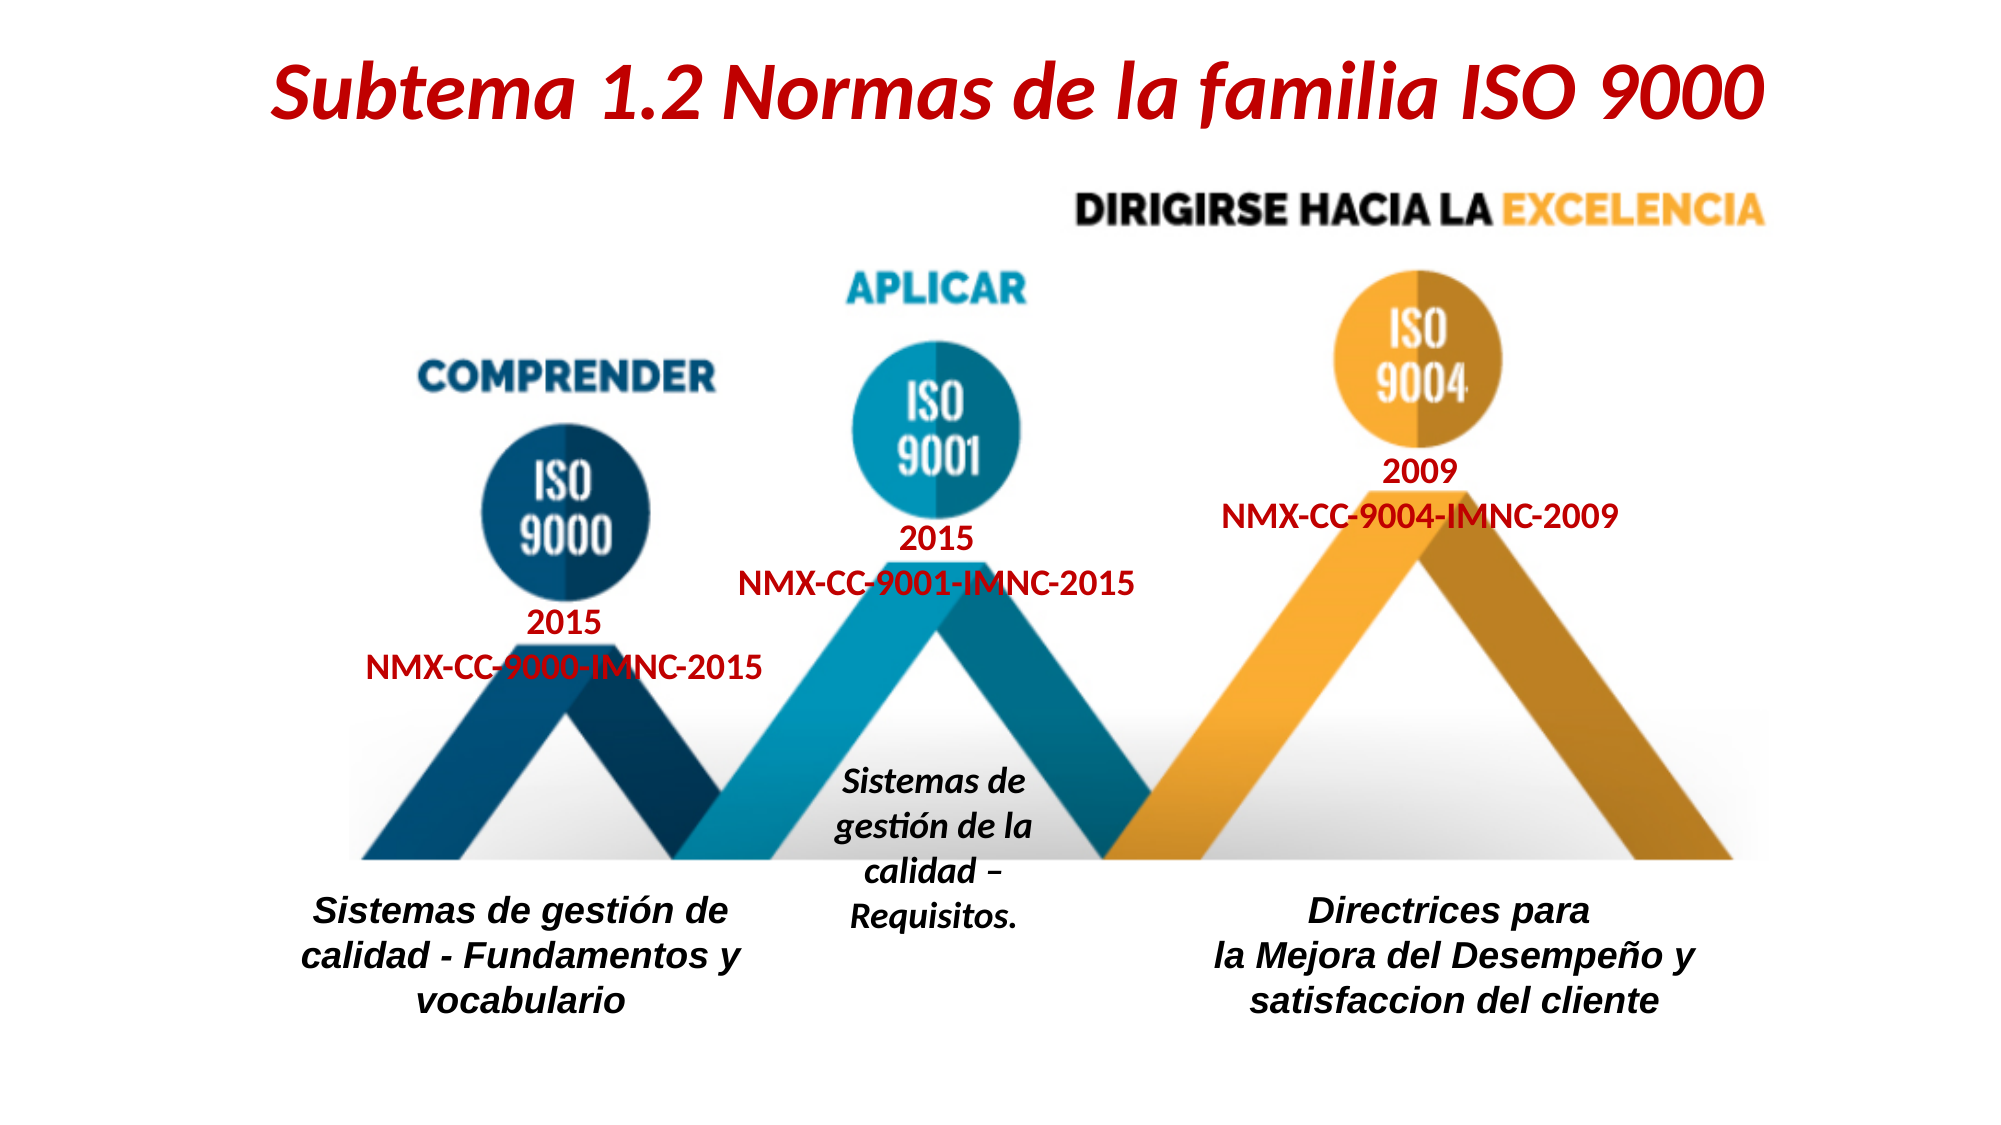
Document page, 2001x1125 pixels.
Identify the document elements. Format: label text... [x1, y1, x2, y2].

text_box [252, 176, 1785, 1059]
text_box Subtema 1.2 Normas de la familia ISO 9000 [198, 0, 1838, 237]
